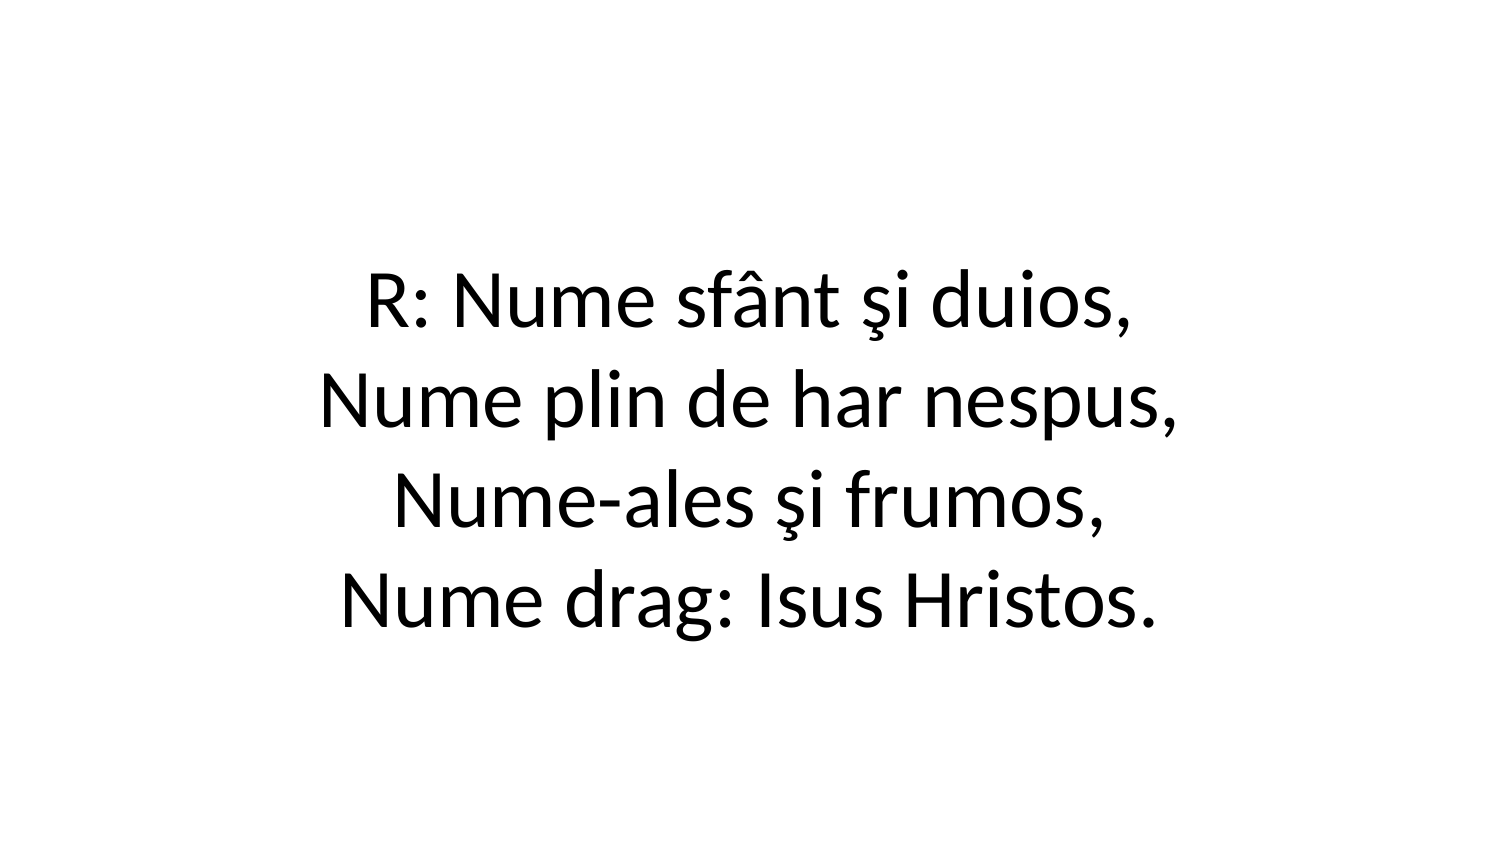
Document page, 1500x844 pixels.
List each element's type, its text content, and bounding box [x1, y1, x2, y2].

text_box R: Nume sfânt şi duios, Nume plin de har nespus, Nume-ales şi frumos, Nume drag: Isus Hristos. [303, 192, 1197, 652]
